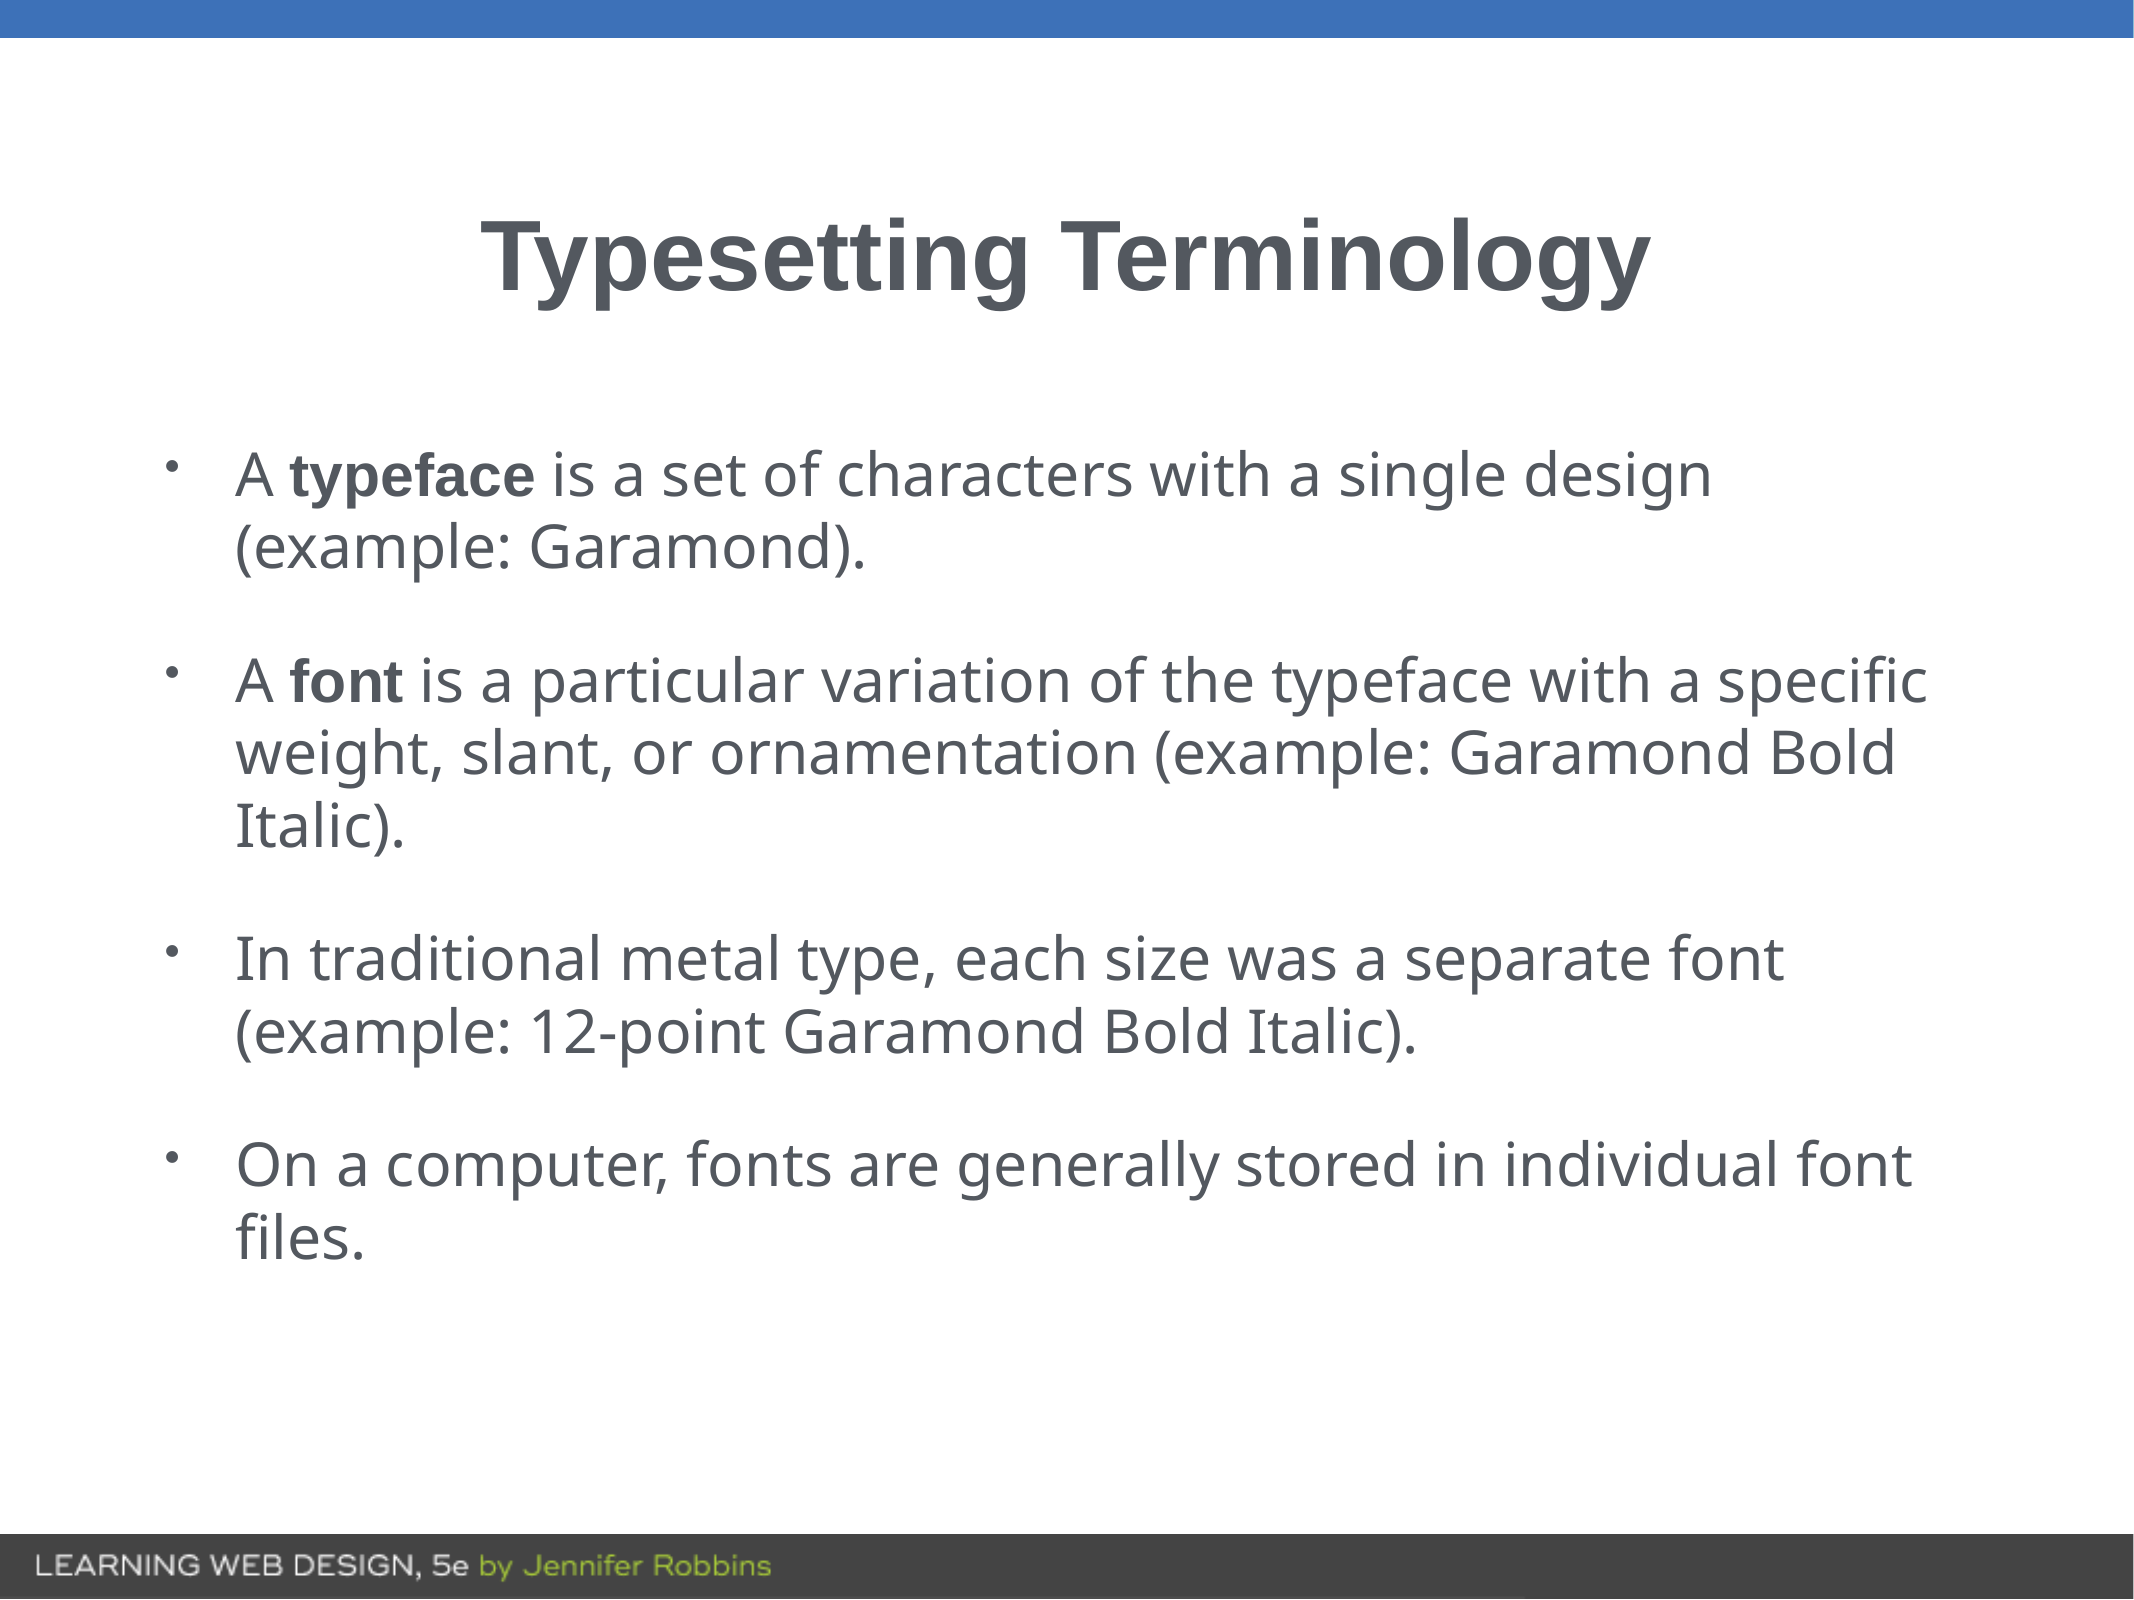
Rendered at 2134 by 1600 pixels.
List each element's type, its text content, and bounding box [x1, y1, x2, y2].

picture [0, 1534, 2134, 1599]
list A typeface is a set of characters with a single design (example: Garamond). A font is a particular variation of the typeface with a specific weight, slant, or ornamentation (example: Garamond Bold Italic). In traditional metal type, each size was a separate font (example: 12-point Garamond Bold Italic). On a computer, fonts are generally stored in individual font files. [155, 426, 1978, 1299]
title Typesetting Terminology [155, 72, 1978, 426]
